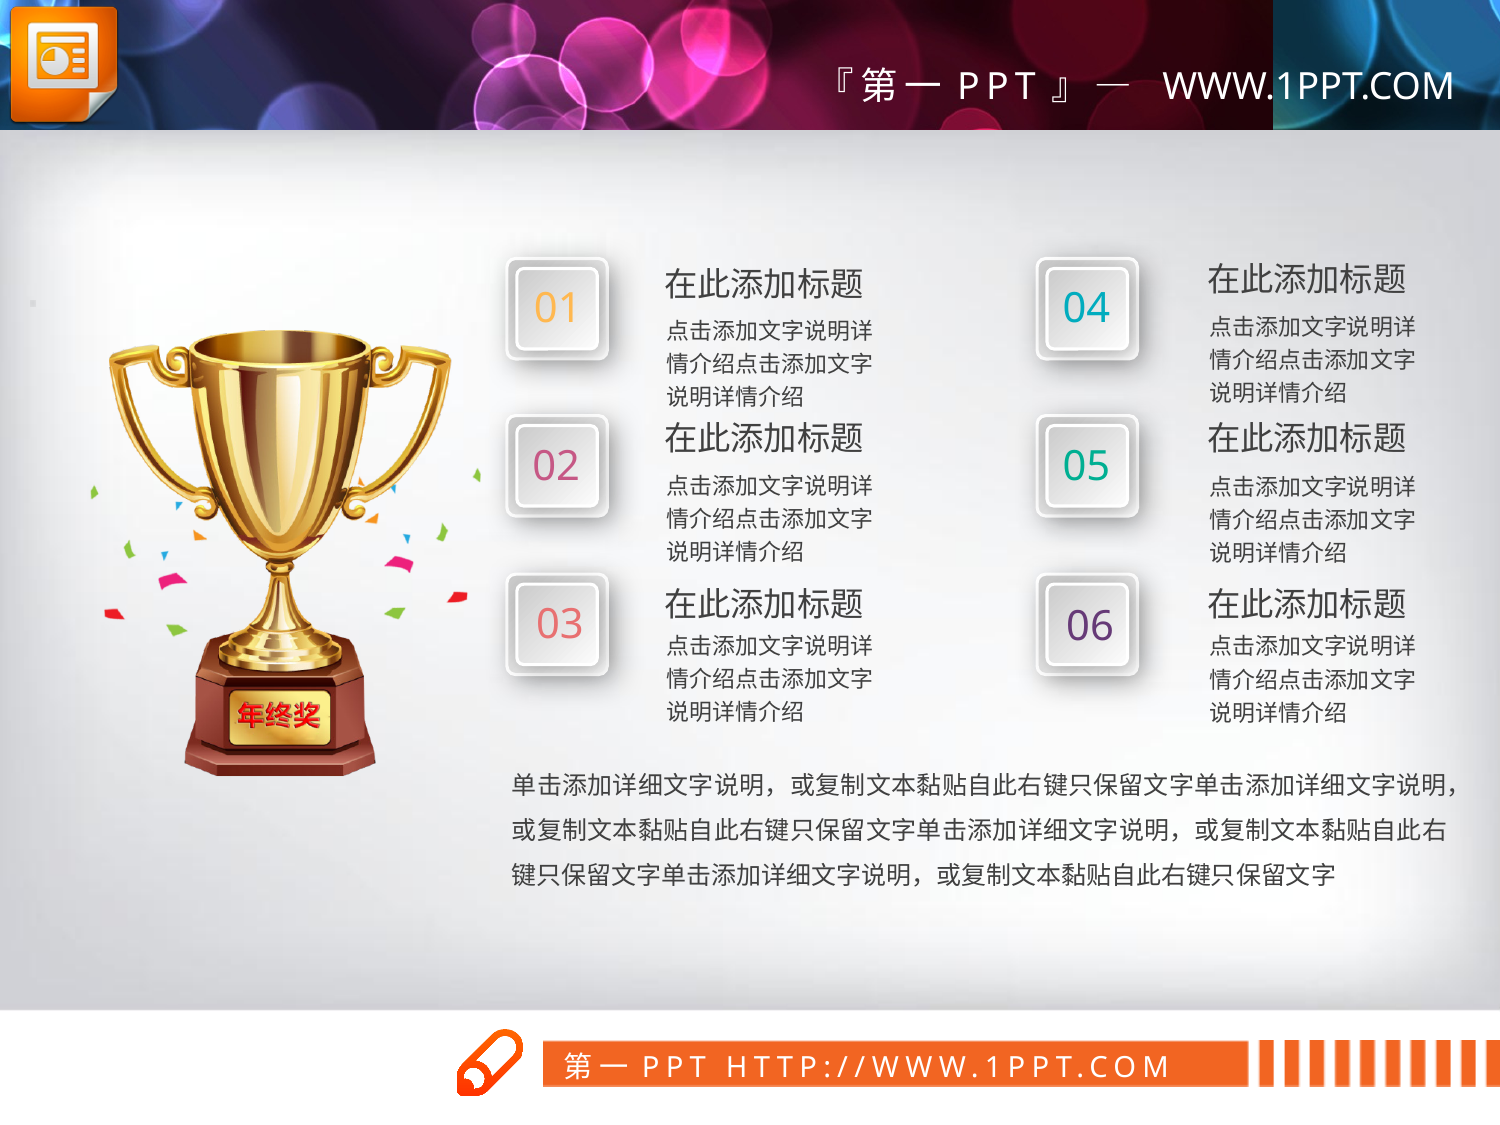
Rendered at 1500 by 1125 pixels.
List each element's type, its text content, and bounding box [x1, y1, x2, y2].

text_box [506, 573, 609, 675]
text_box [1036, 573, 1140, 675]
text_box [1191, 250, 1471, 409]
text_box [1191, 409, 1471, 575]
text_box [649, 255, 928, 409]
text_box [506, 258, 608, 360]
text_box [649, 575, 928, 734]
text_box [1036, 258, 1138, 360]
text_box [649, 409, 928, 574]
text_box 单击添加详细文字说明，或复制文本黏贴自此右键只保留文字单击添加详细文字说明，或复制文本黏贴自此右键只保留文字单击添加详细文字说明，或复制文本黏贴自此右键只保留文字单击添加详细文字说明，或复制文本黏贴自此右键只保留文字 [497, 747, 1464, 897]
picture [0, 0, 1500, 1012]
picture [543, 1040, 1500, 1087]
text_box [1191, 575, 1471, 735]
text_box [506, 415, 608, 517]
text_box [1036, 415, 1138, 517]
